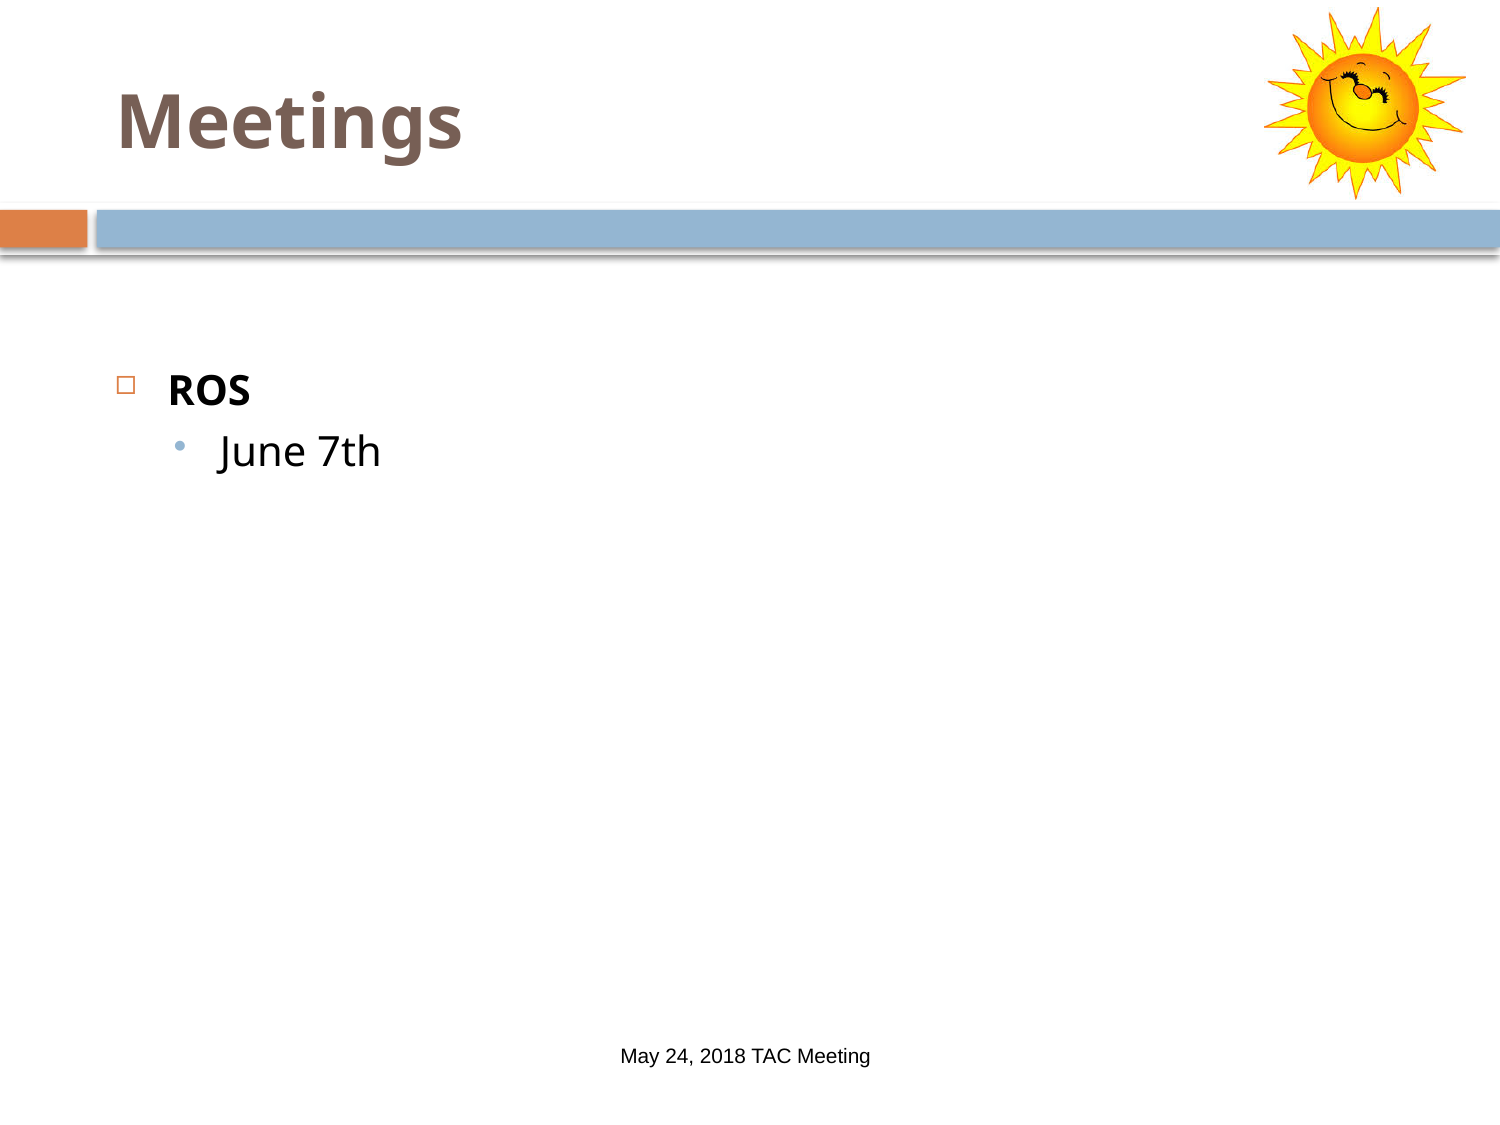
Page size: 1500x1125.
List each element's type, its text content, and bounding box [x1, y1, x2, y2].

title Meetings [100, 37, 1257, 201]
picture [1263, 6, 1466, 201]
list ROS June 7th [99, 355, 1438, 1001]
footer May 24, 2018 TAC Meeting [99, 1025, 1392, 1085]
